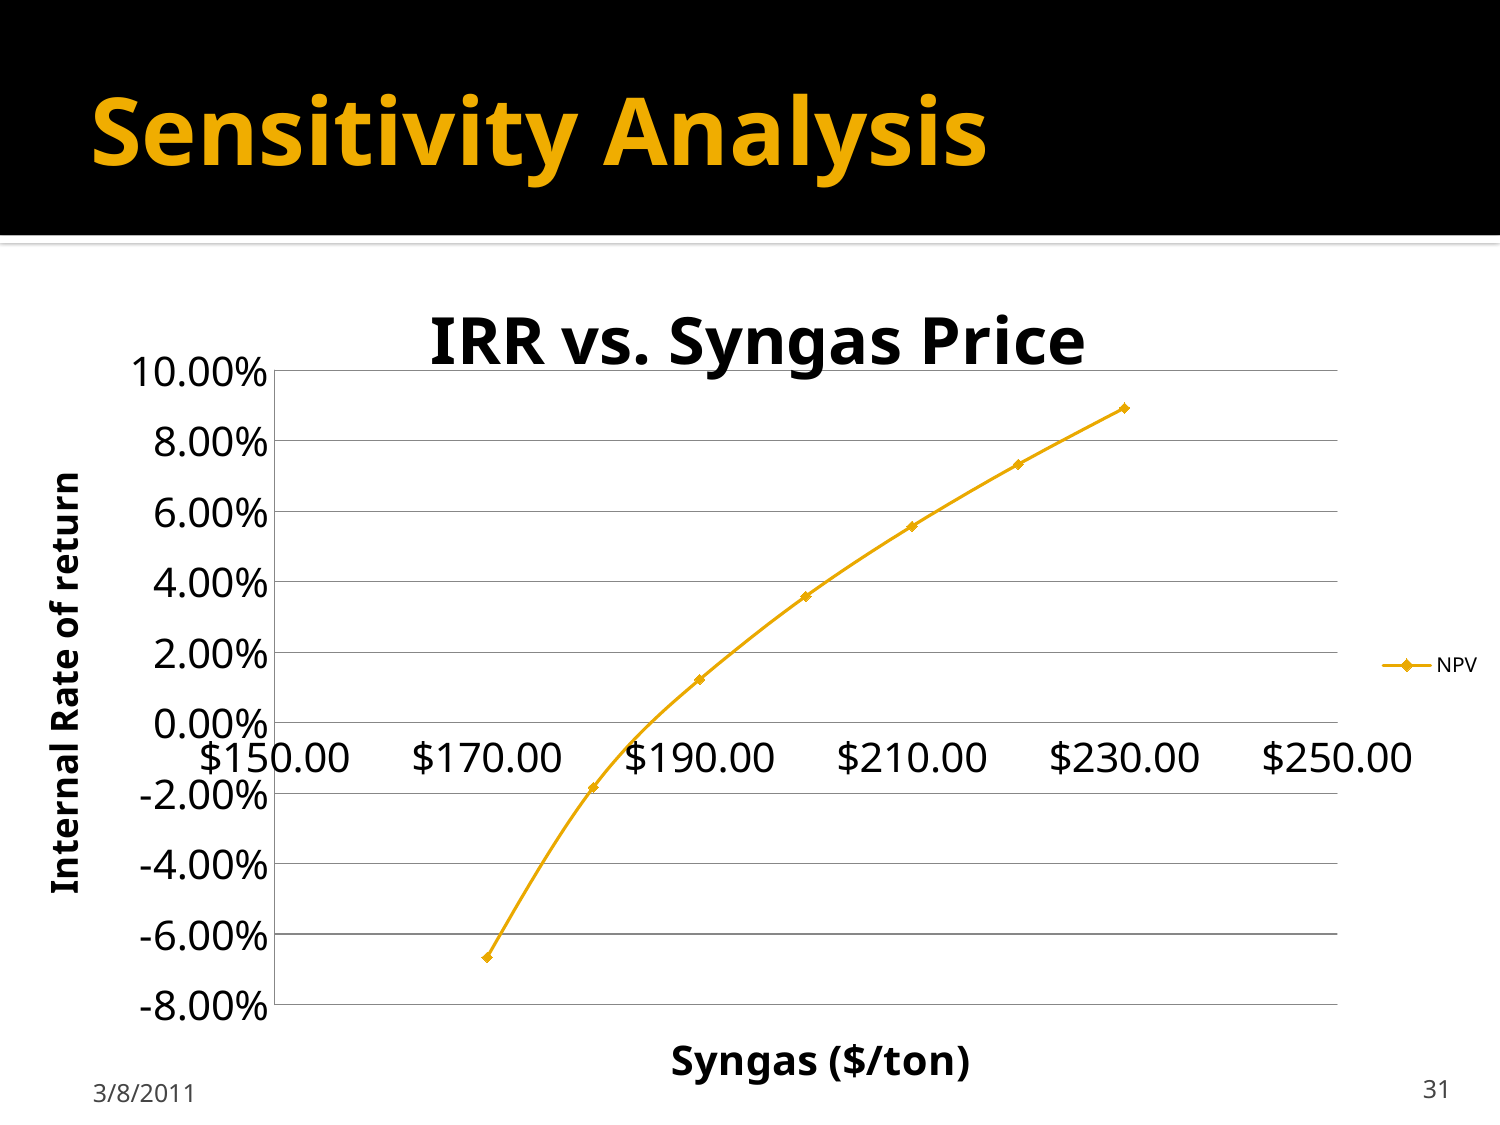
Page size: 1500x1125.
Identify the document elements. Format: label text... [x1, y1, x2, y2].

chart [21, 249, 1497, 1100]
title Sensitivity Analysis [75, 25, 1425, 231]
